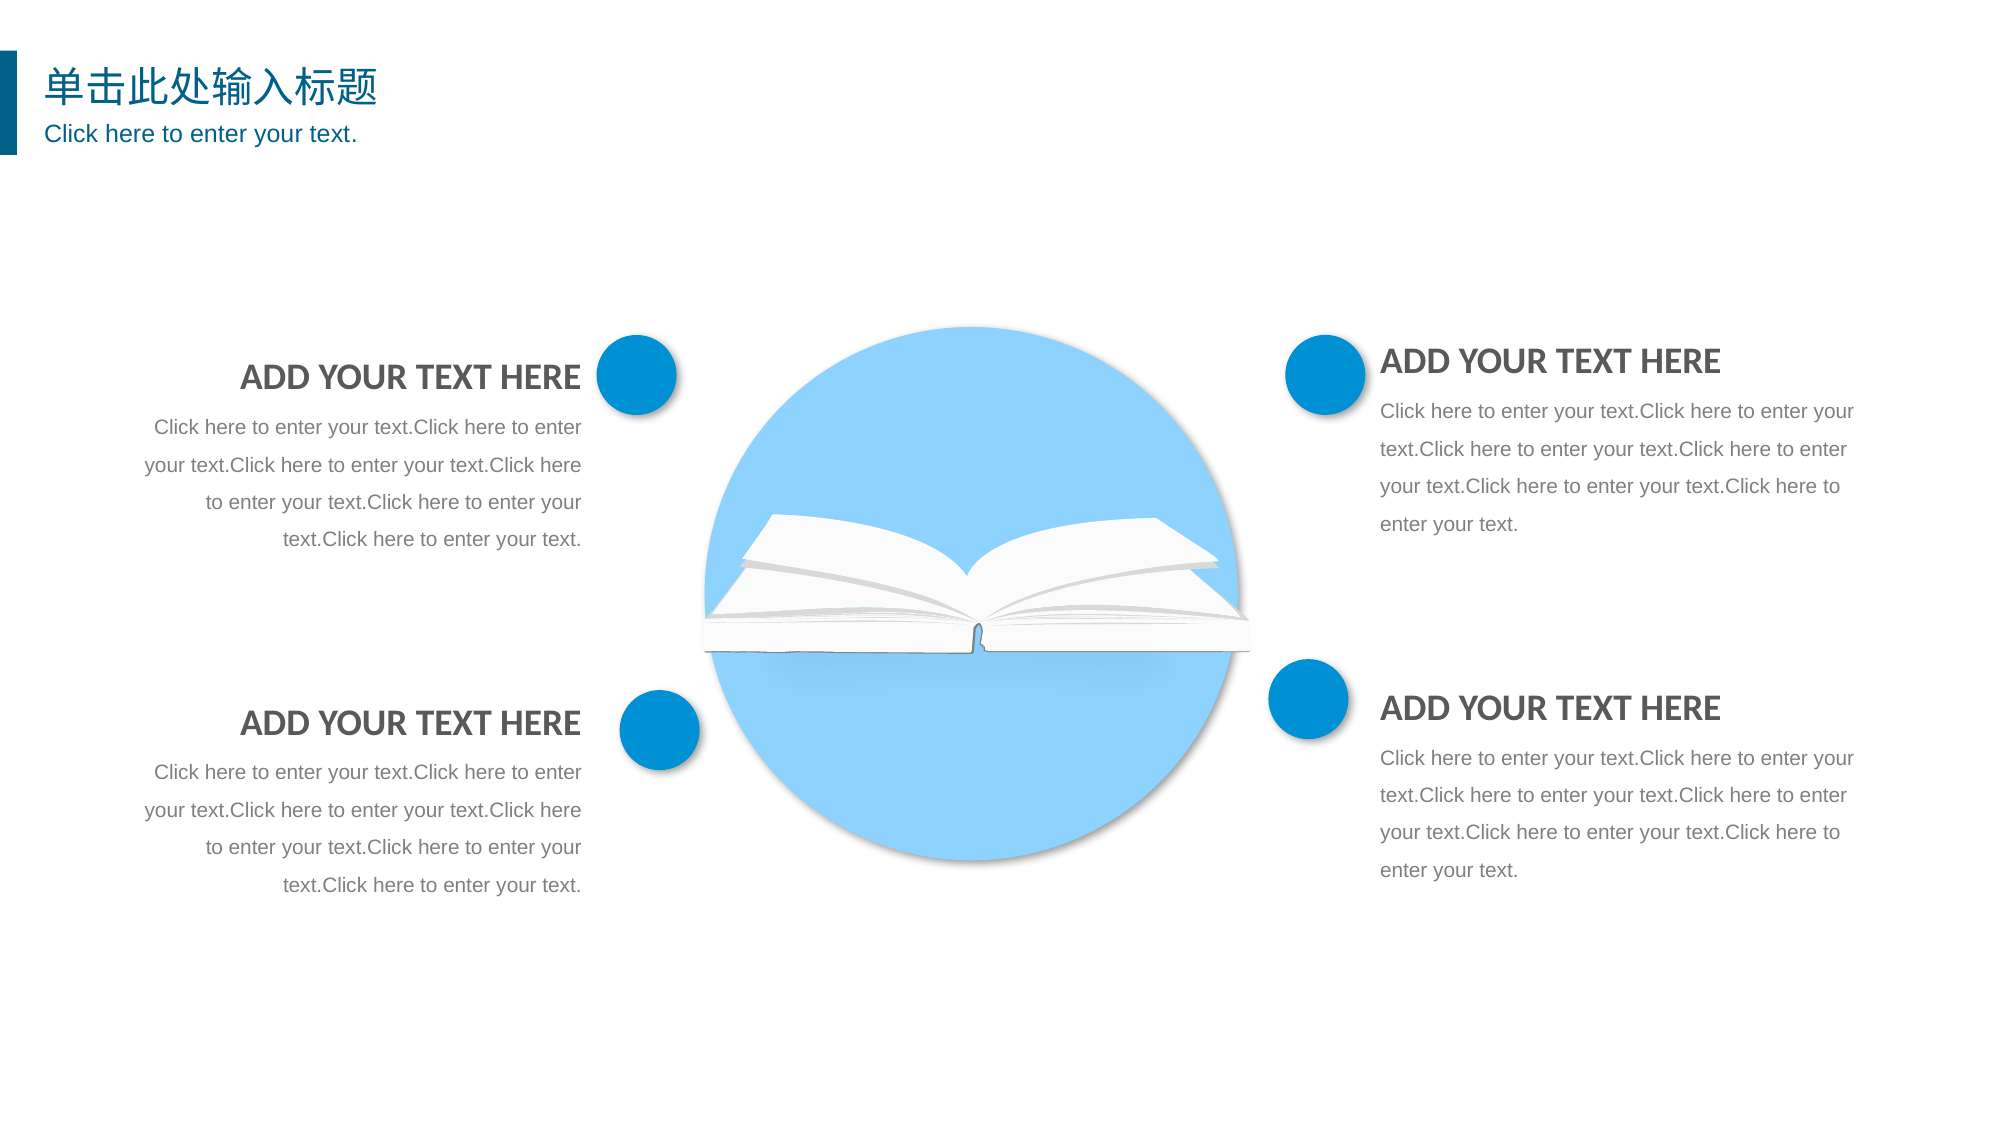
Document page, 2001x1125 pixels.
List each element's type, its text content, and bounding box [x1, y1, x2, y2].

text_box [618, 689, 701, 772]
text_box Click here to enter your text.Click here to enter your text.Click here to enter your text.Click here to enter your text.Click here to enter your text.Click here to enter your text. [123, 393, 597, 559]
text_box Click here to enter your text. [37, 105, 409, 154]
text_box ADD YOUR TEXT HERE [224, 690, 597, 739]
text_box [733, 716, 1210, 862]
text_box [0, 50, 18, 156]
text_box Click here to enter your text.Click here to enter your text.Click here to enter your text.Click here to enter your text.Click here to enter your text.Click here to enter your text. [1365, 724, 1888, 889]
text_box [1284, 333, 1367, 416]
text_box Click here to enter your text.Click here to enter your text.Click here to enter your text.Click here to enter your text.Click here to enter your text.Click here to enter your text. [1365, 378, 1888, 543]
text_box [595, 333, 678, 417]
text_box Click here to enter your text.Click here to enter your text.Click here to enter your text.Click here to enter your text.Click here to enter your text.Click here to enter your text. [123, 739, 597, 904]
text_box [1269, 658, 1350, 741]
text_box 单击此处输入标题 [29, 53, 418, 119]
text_box ADD YOUR TEXT HERE [1365, 329, 1737, 378]
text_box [668, 514, 1269, 716]
text_box ADD YOUR TEXT HERE [224, 344, 597, 393]
text_box [715, 325, 1227, 514]
text_box ADD YOUR TEXT HERE [1365, 675, 1737, 724]
